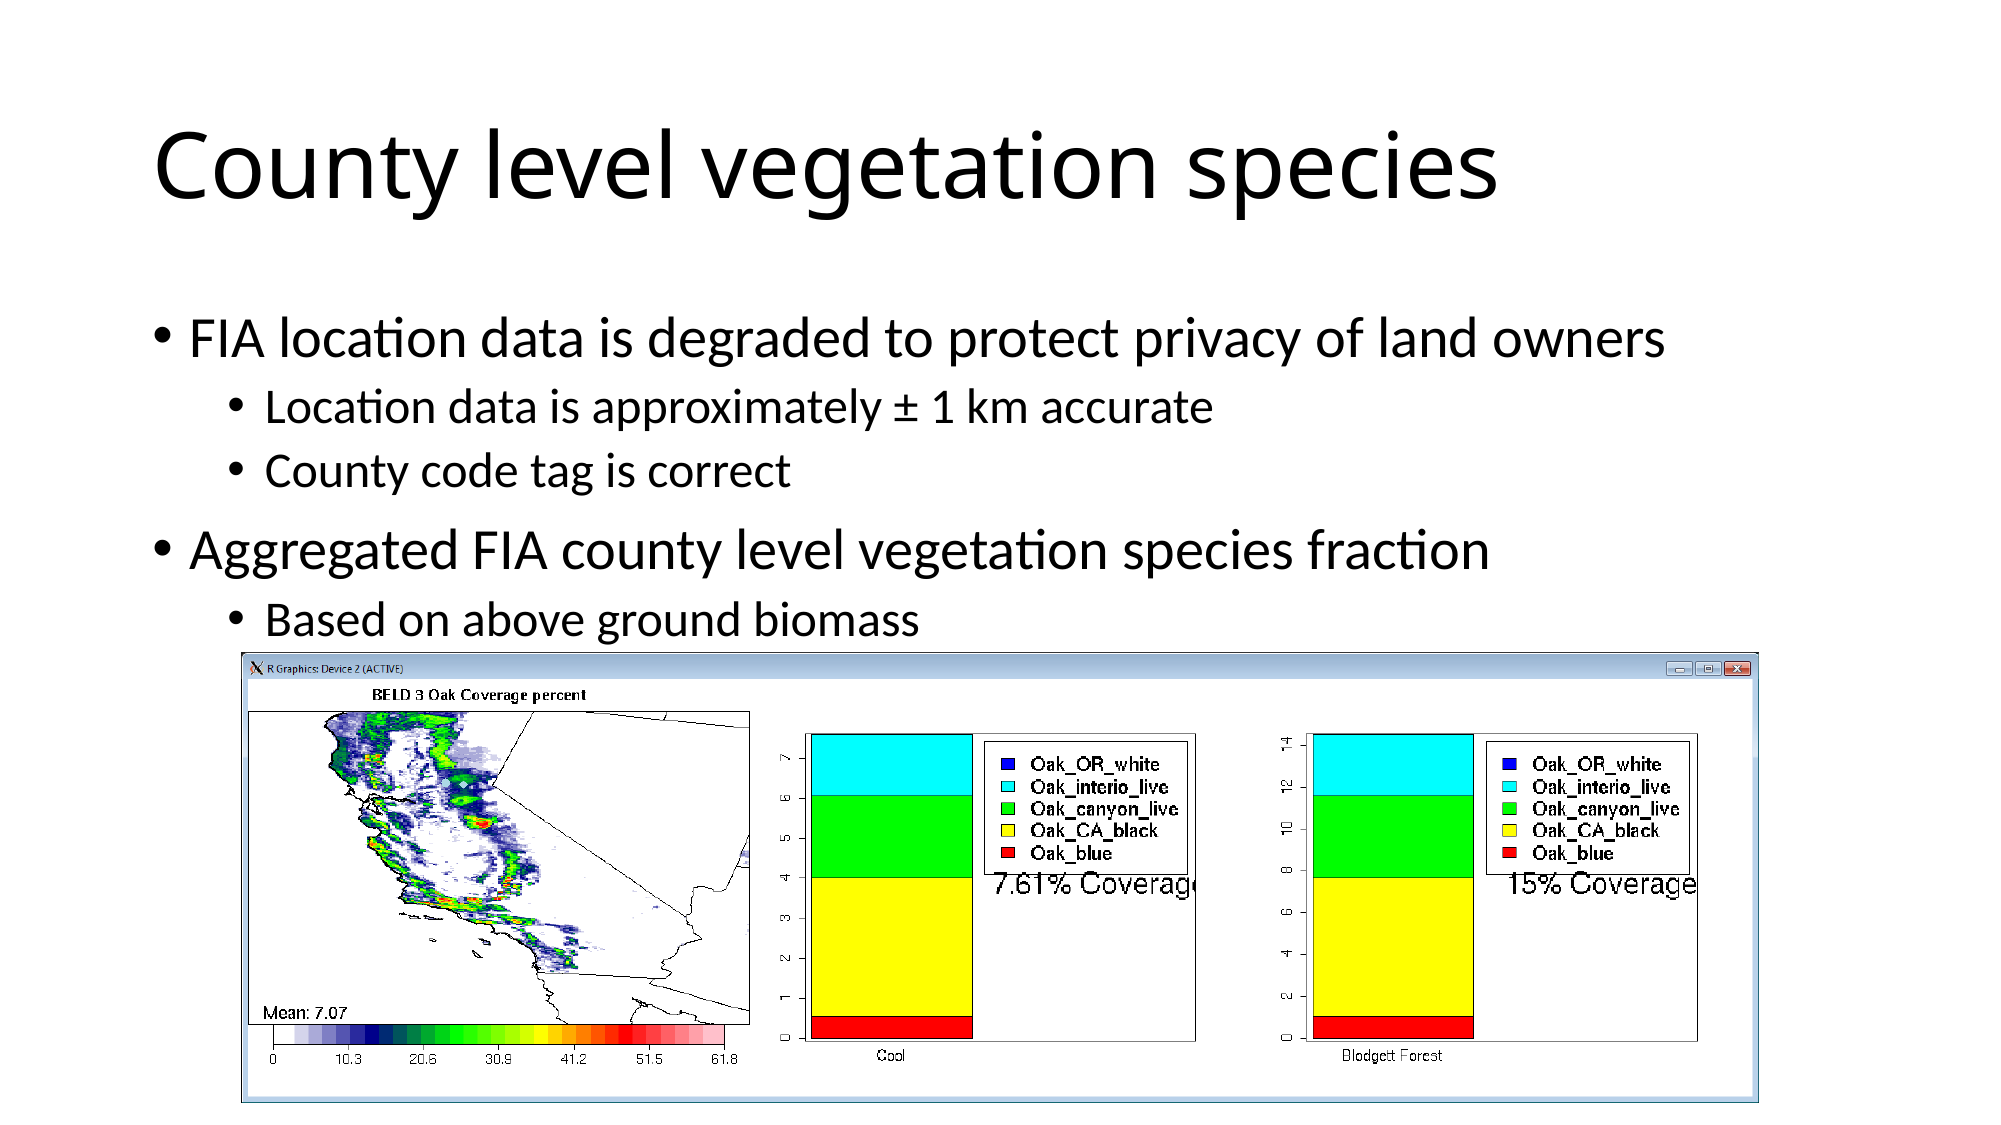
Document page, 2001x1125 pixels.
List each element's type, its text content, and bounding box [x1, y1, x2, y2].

picture [241, 652, 1759, 1103]
title County level vegetation species [137, 59, 1863, 278]
list FIA location data is degraded to protect privacy of land owners Location data is approximately ± 1 km accurate County code tag is correct Aggregated FIA county level vegetation species fraction Based on above ground biomass [137, 299, 1863, 1014]
